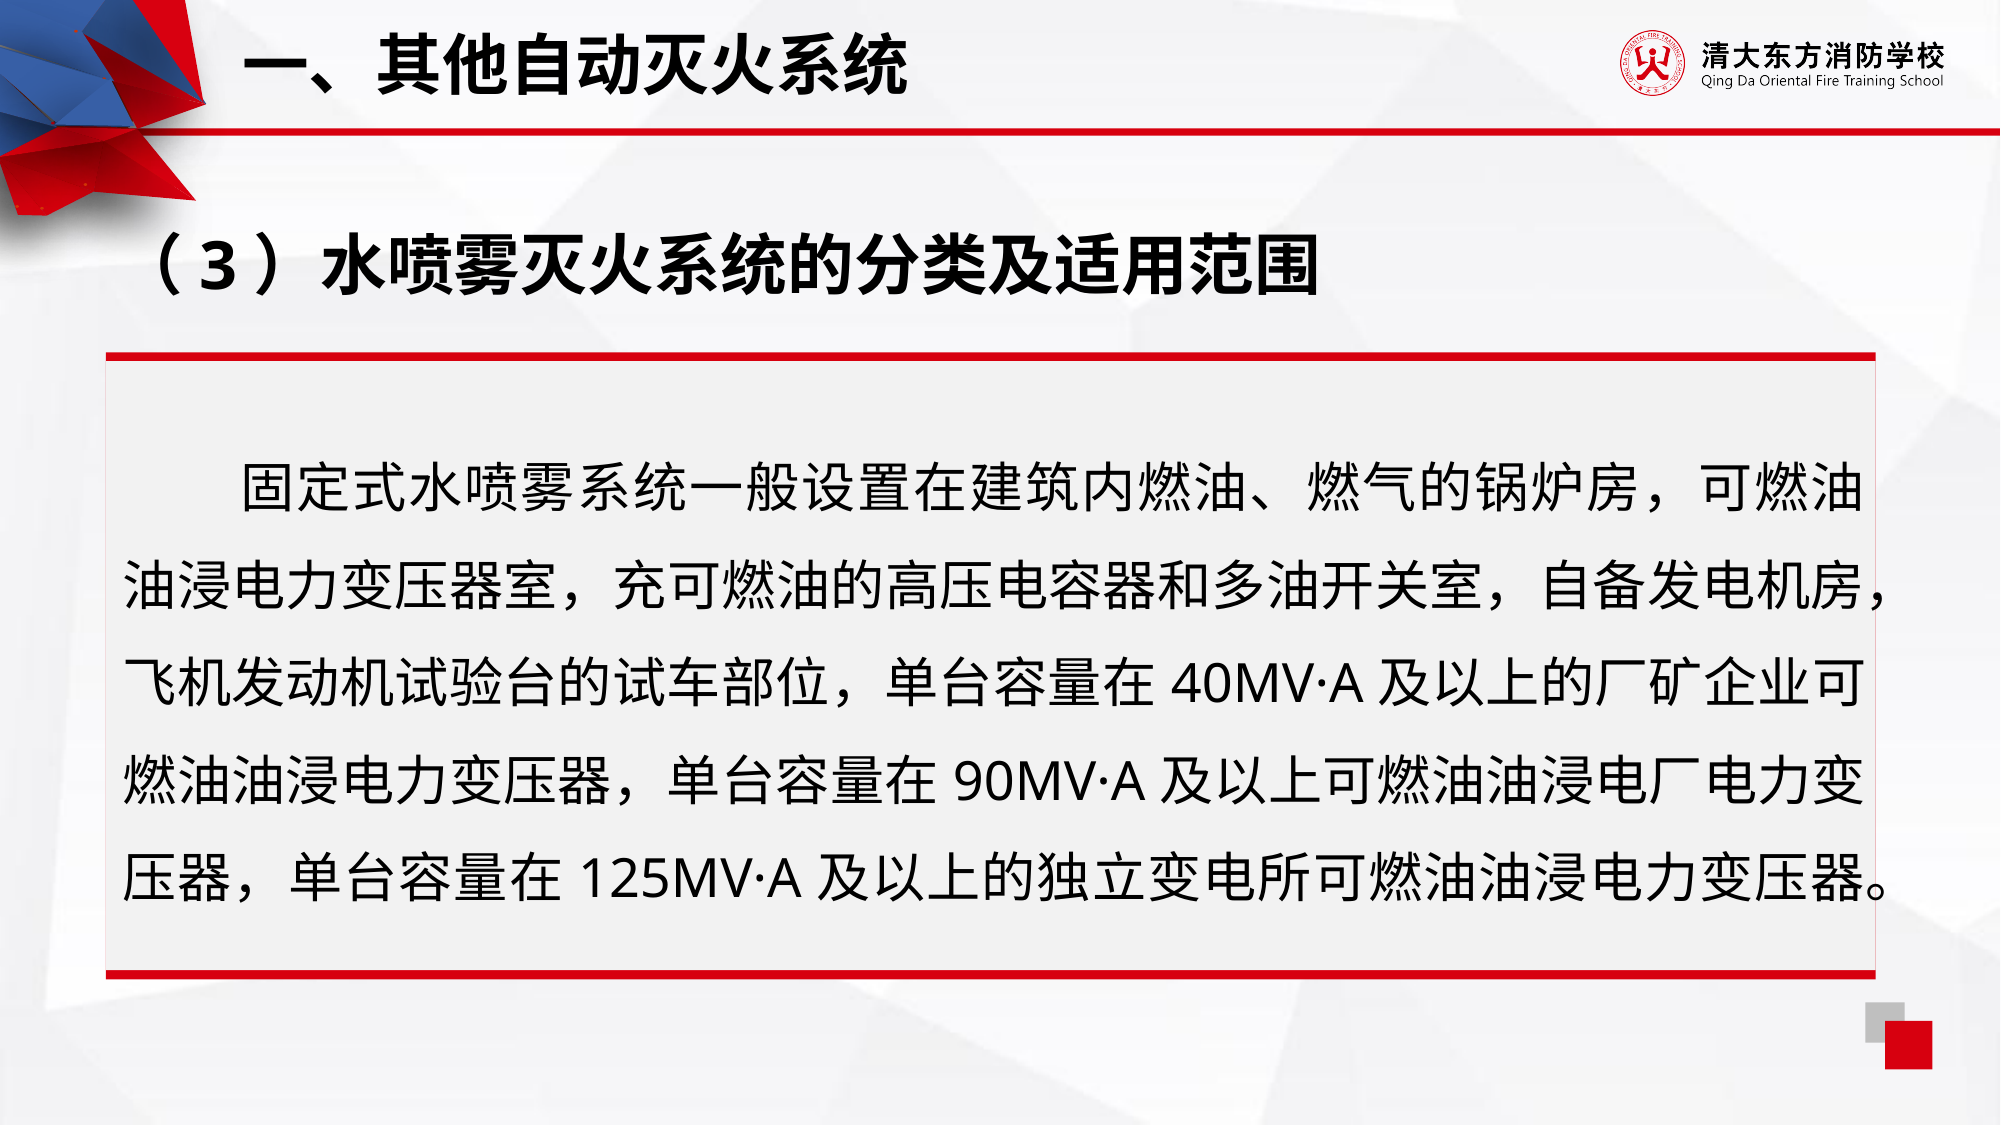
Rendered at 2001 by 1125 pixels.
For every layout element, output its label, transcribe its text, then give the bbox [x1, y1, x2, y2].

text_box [105, 352, 1876, 980]
text_box [210, 127, 2000, 137]
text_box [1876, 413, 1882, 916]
text_box （3）水喷雾灭火系统的分类及适用范围 [102, 215, 1851, 311]
text_box [1884, 1020, 1933, 1070]
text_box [0, 0, 207, 216]
text_box 一、其他自动灭火系统 [227, 15, 1976, 111]
picture [0, 0, 2001, 1125]
text_box [1864, 1001, 1906, 1044]
